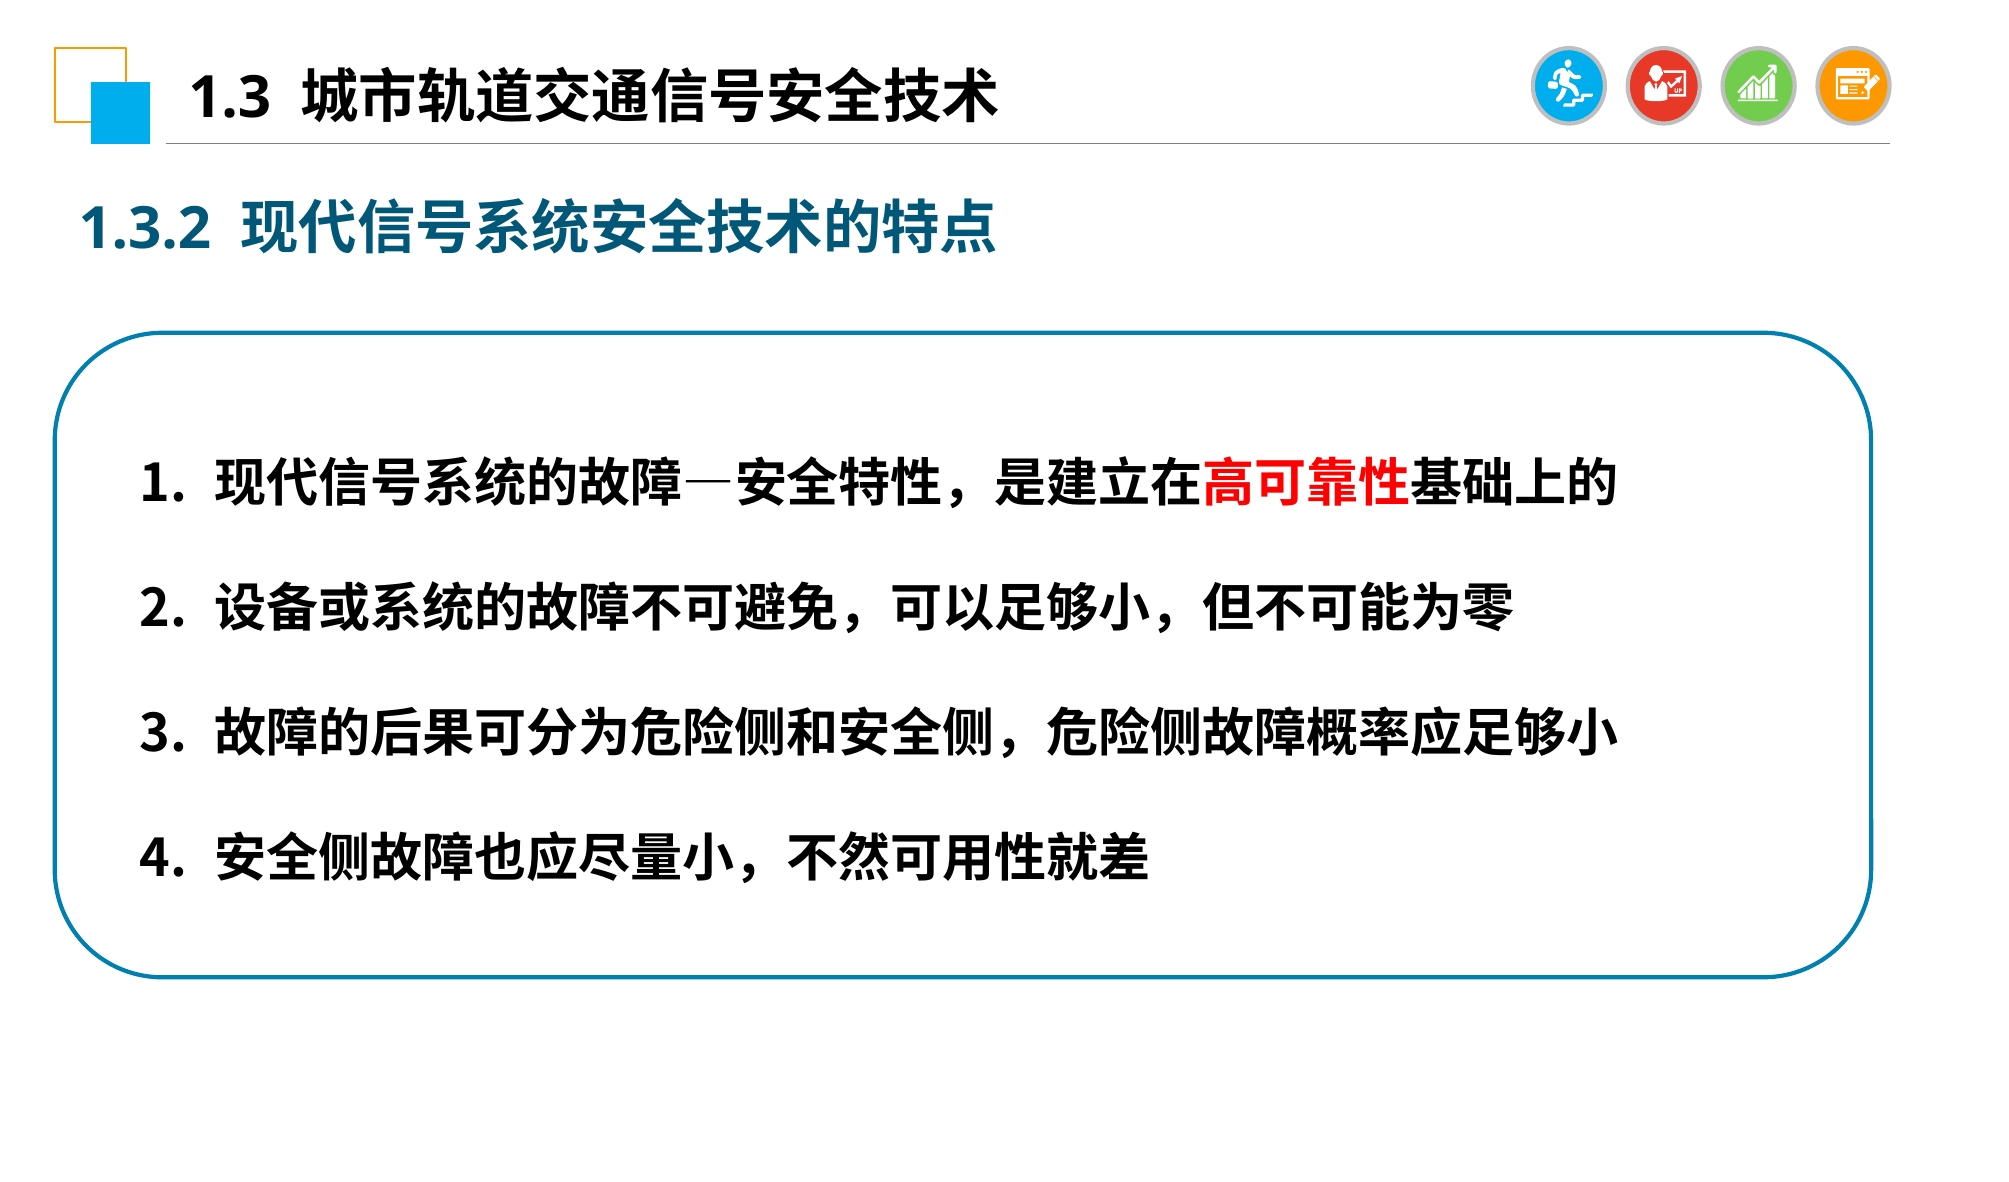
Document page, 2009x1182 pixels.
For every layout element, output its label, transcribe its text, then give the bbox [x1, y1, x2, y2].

text_box 现代信号系统的故障—安全特性，是建立在高可靠性基础上的 设备或系统的故障不可避免，可以足够小，但不可能为零 故障的后果可分为危险侧和安全侧，危险侧故障概率应足够小 安全侧故障也应尽量小，不然可用性就差 [125, 379, 1836, 1020]
text_box [52, 330, 1874, 973]
text_box 1.3 城市轨道交通信号安全技术 [173, 51, 1015, 137]
text_box 1.3.2 现代信号系统安全技术的特点 [58, 180, 1019, 271]
